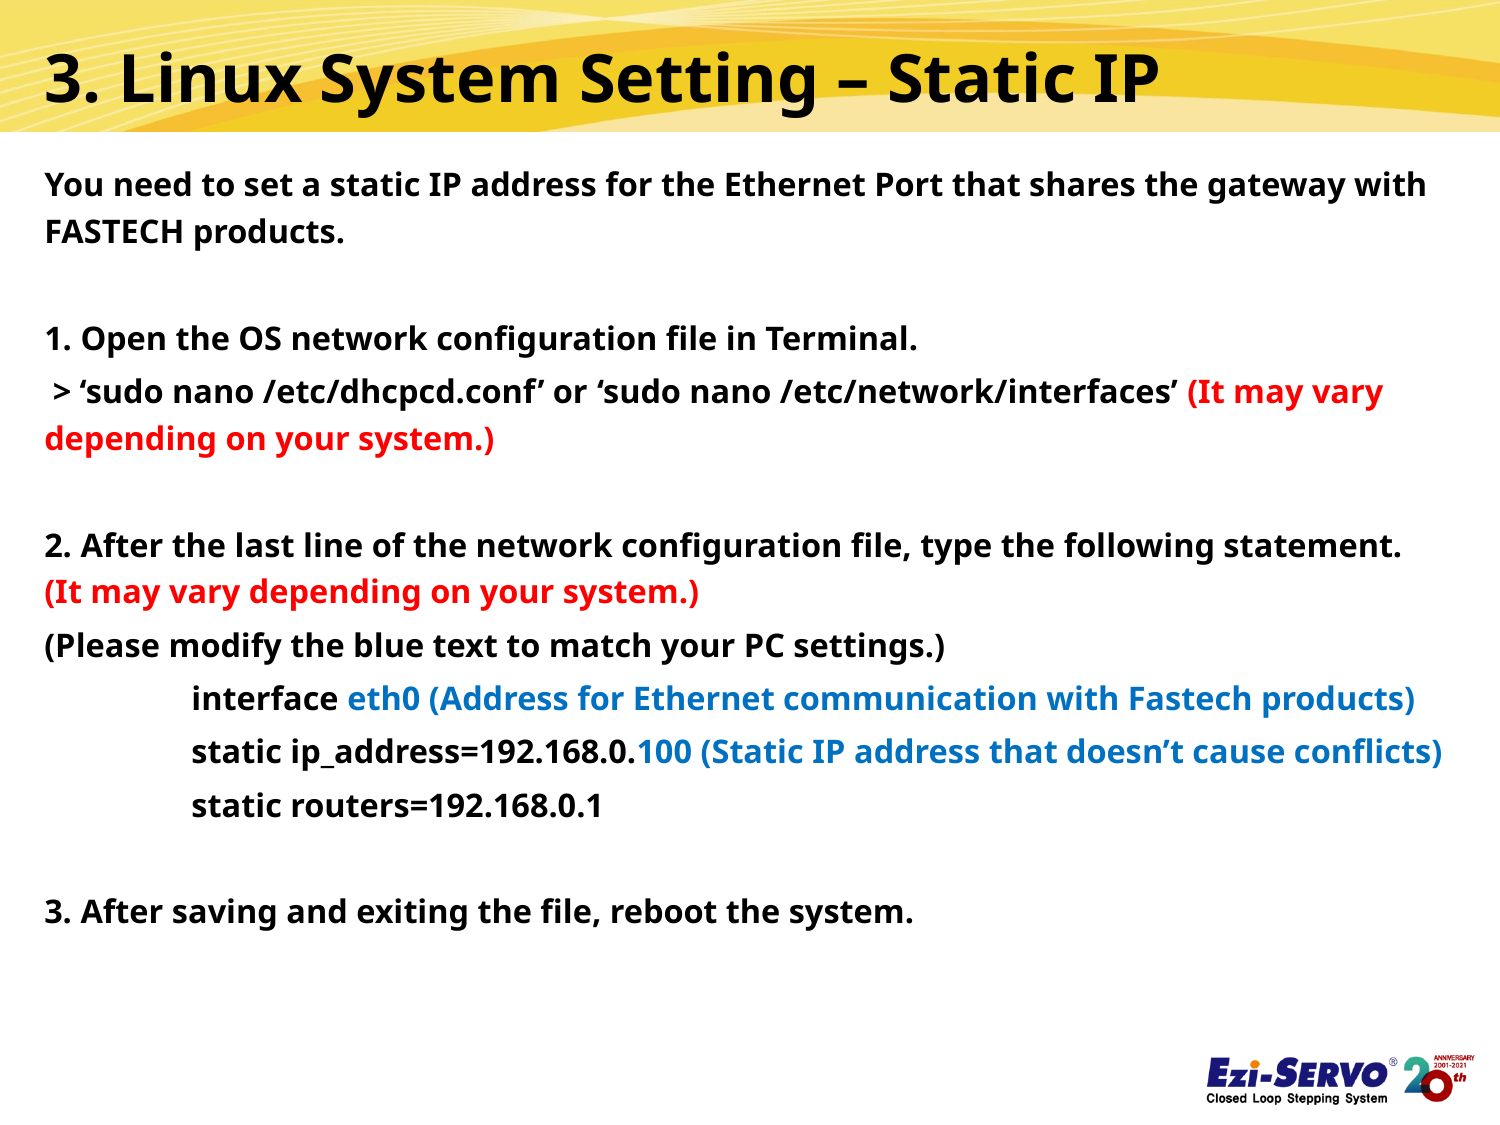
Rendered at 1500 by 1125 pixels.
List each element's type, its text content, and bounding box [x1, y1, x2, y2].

title 3. Linux System Setting – Static IP [29, 19, 1425, 132]
picture [0, 0, 1500, 132]
picture [1202, 1047, 1482, 1113]
list You need to set a static IP address for the Ethernet Port that shares the gateway with FASTECH products. 1. Open the OS network configuration file in Terminal. > ‘sudo nano /etc/dhcpcd.conf’ or ‘sudo nano /etc/network/interfaces’ (It may vary depending on your system.) 2. After the last line of the network configuration file, type the following statement. (It may vary depending on your system.) (Please modify the blue text to match your PC settings.) interface eth0 (Address for Ethernet communication with Fastech products) static ip_address=192.168.0.100 (Static IP address that doesn’t cause conflicts) static routers=192.168.0.1 3. After saving and exiting the file, reboot the system. [29, 149, 1459, 1024]
